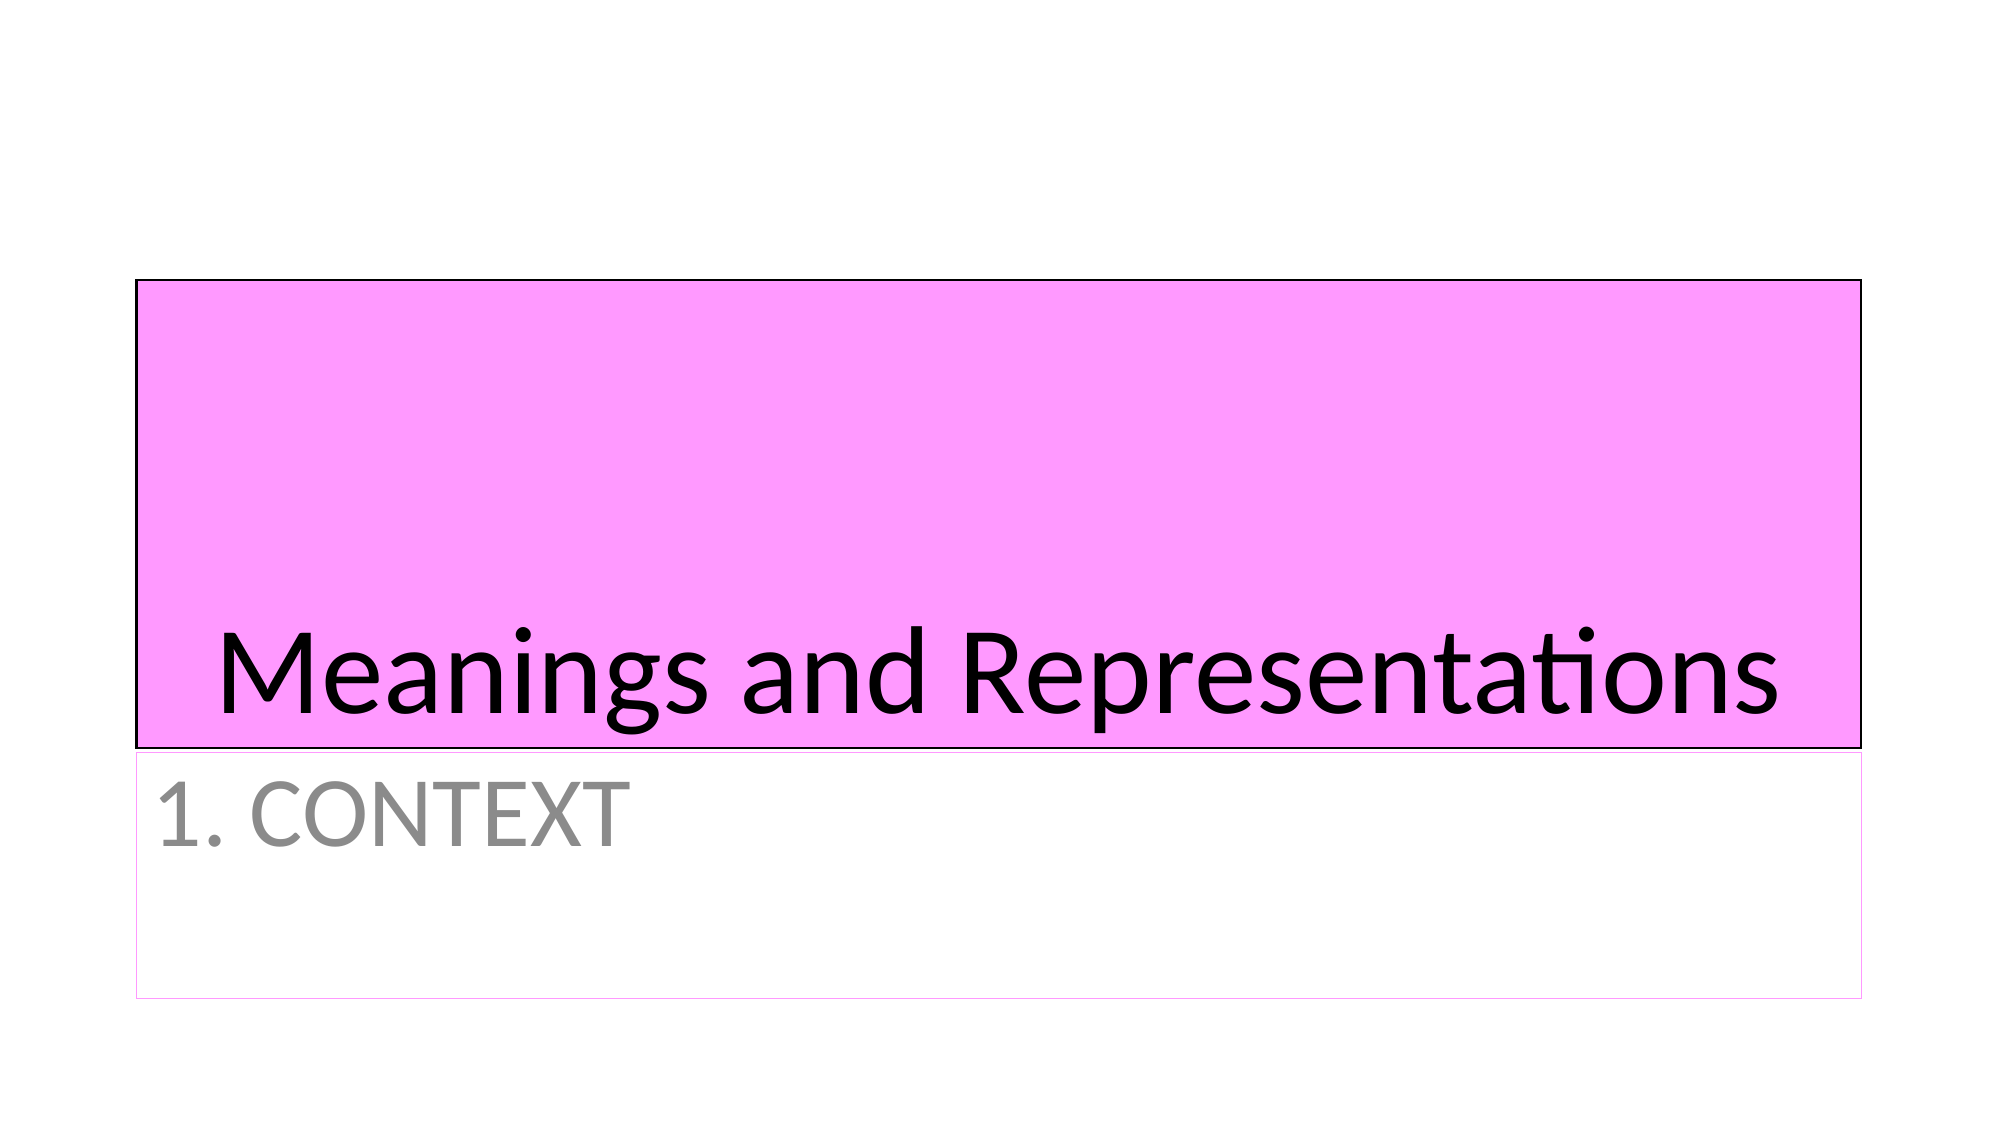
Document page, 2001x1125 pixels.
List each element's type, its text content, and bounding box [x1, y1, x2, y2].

title Meanings and Representations [135, 279, 1862, 749]
list 1. CONTEXT [136, 752, 1862, 999]
